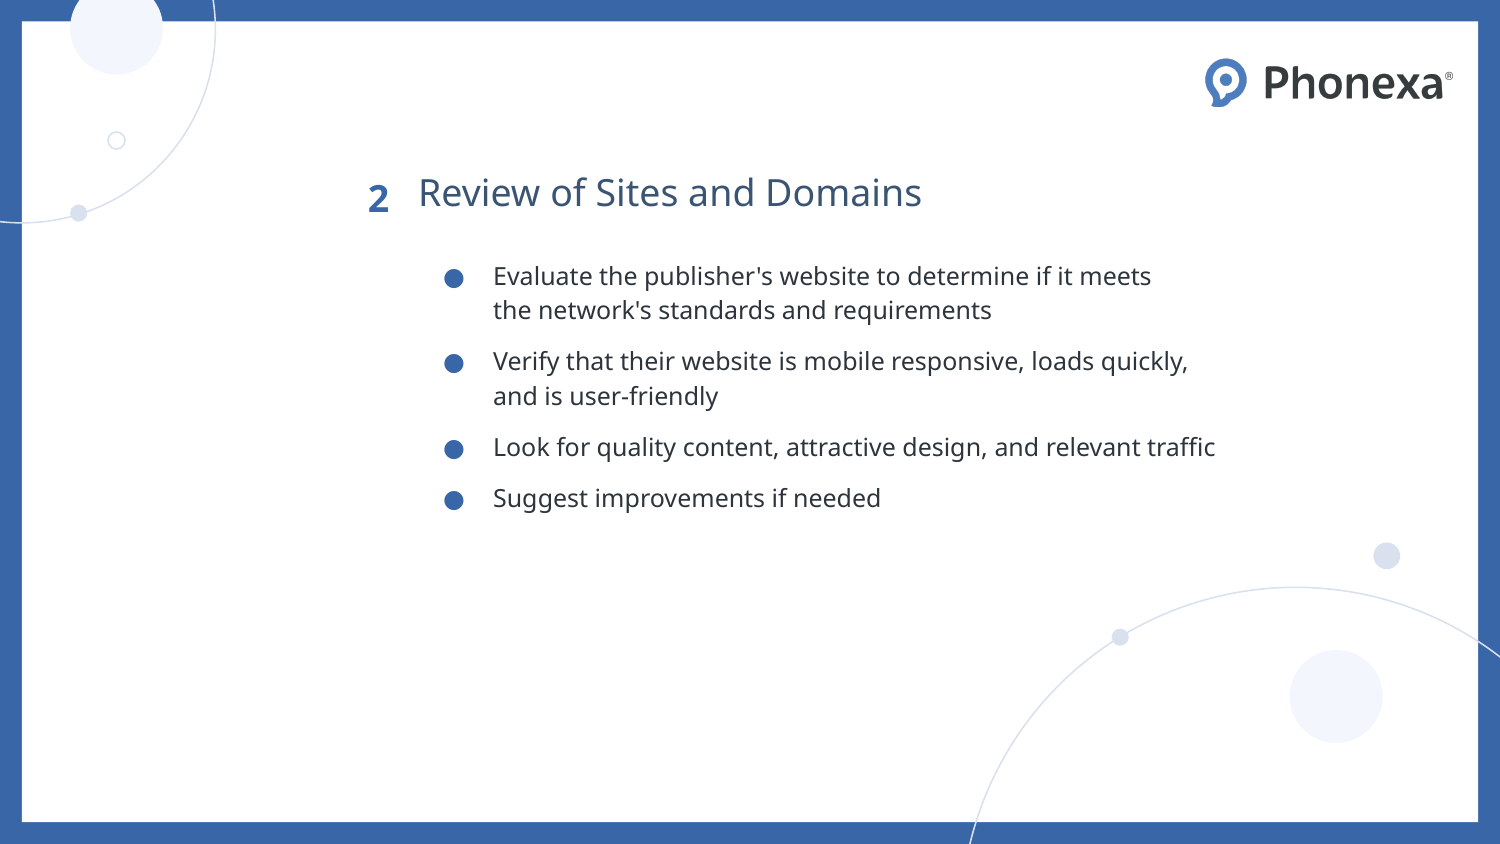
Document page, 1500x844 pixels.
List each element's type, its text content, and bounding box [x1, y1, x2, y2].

text_box Review of Sites and Domains [405, 153, 1304, 222]
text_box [960, 542, 1500, 844]
text_box Evaluate the publisher's website to determine if it meets the network's standards and requirements Verify that their website is mobile responsive, loads quickly, and is user-friendly Look for quality content, attractive design, and relevant traffic Suggest improvements if needed [403, 240, 1304, 528]
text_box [0, 0, 216, 224]
text_box 2 [299, 153, 405, 236]
picture [1205, 58, 1454, 107]
text_box [21, 21, 1479, 823]
